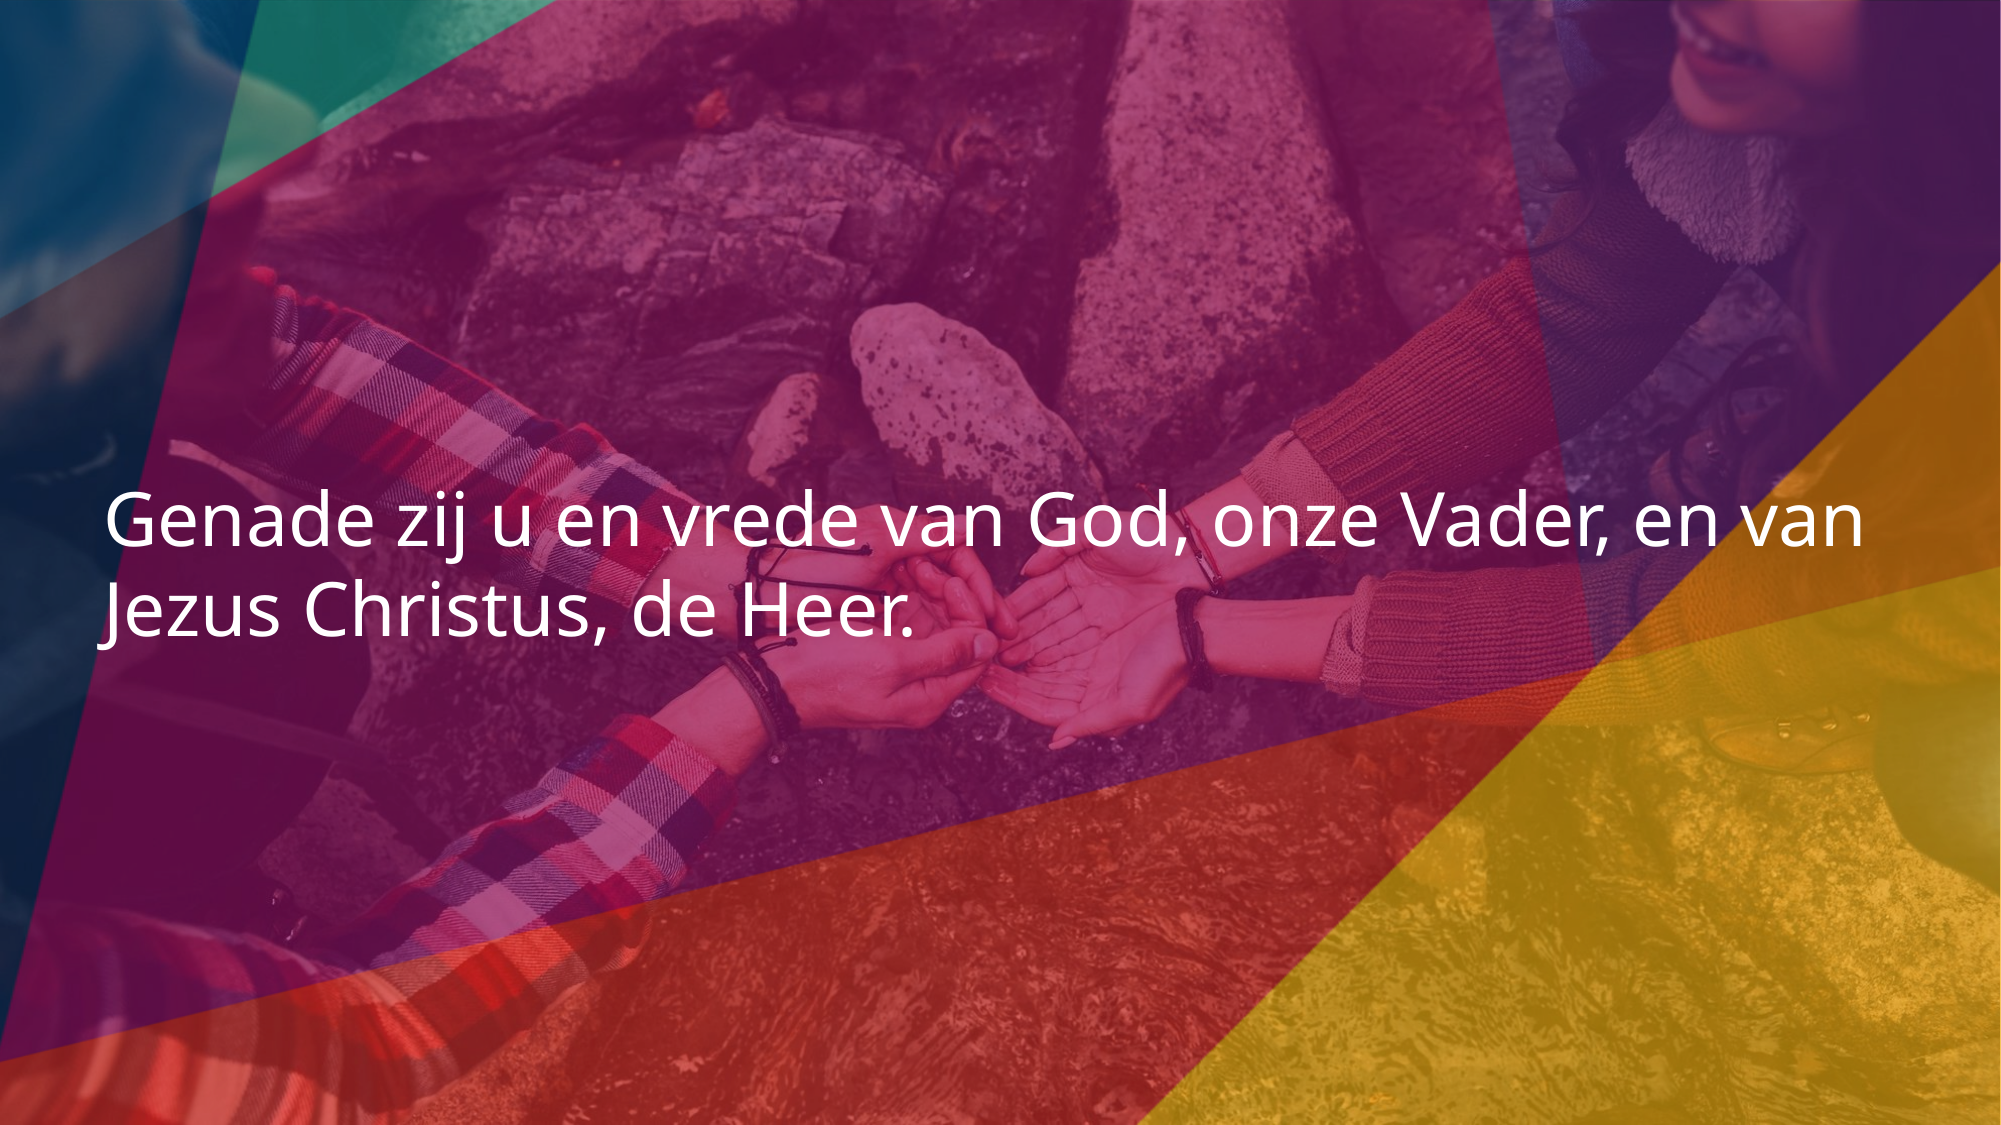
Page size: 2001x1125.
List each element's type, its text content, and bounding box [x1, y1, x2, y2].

picture [0, 0, 2001, 1125]
text_box Genade zij u en vrede van God, onze Vader, en van Jezus Christus, de Heer. [88, 463, 1912, 659]
